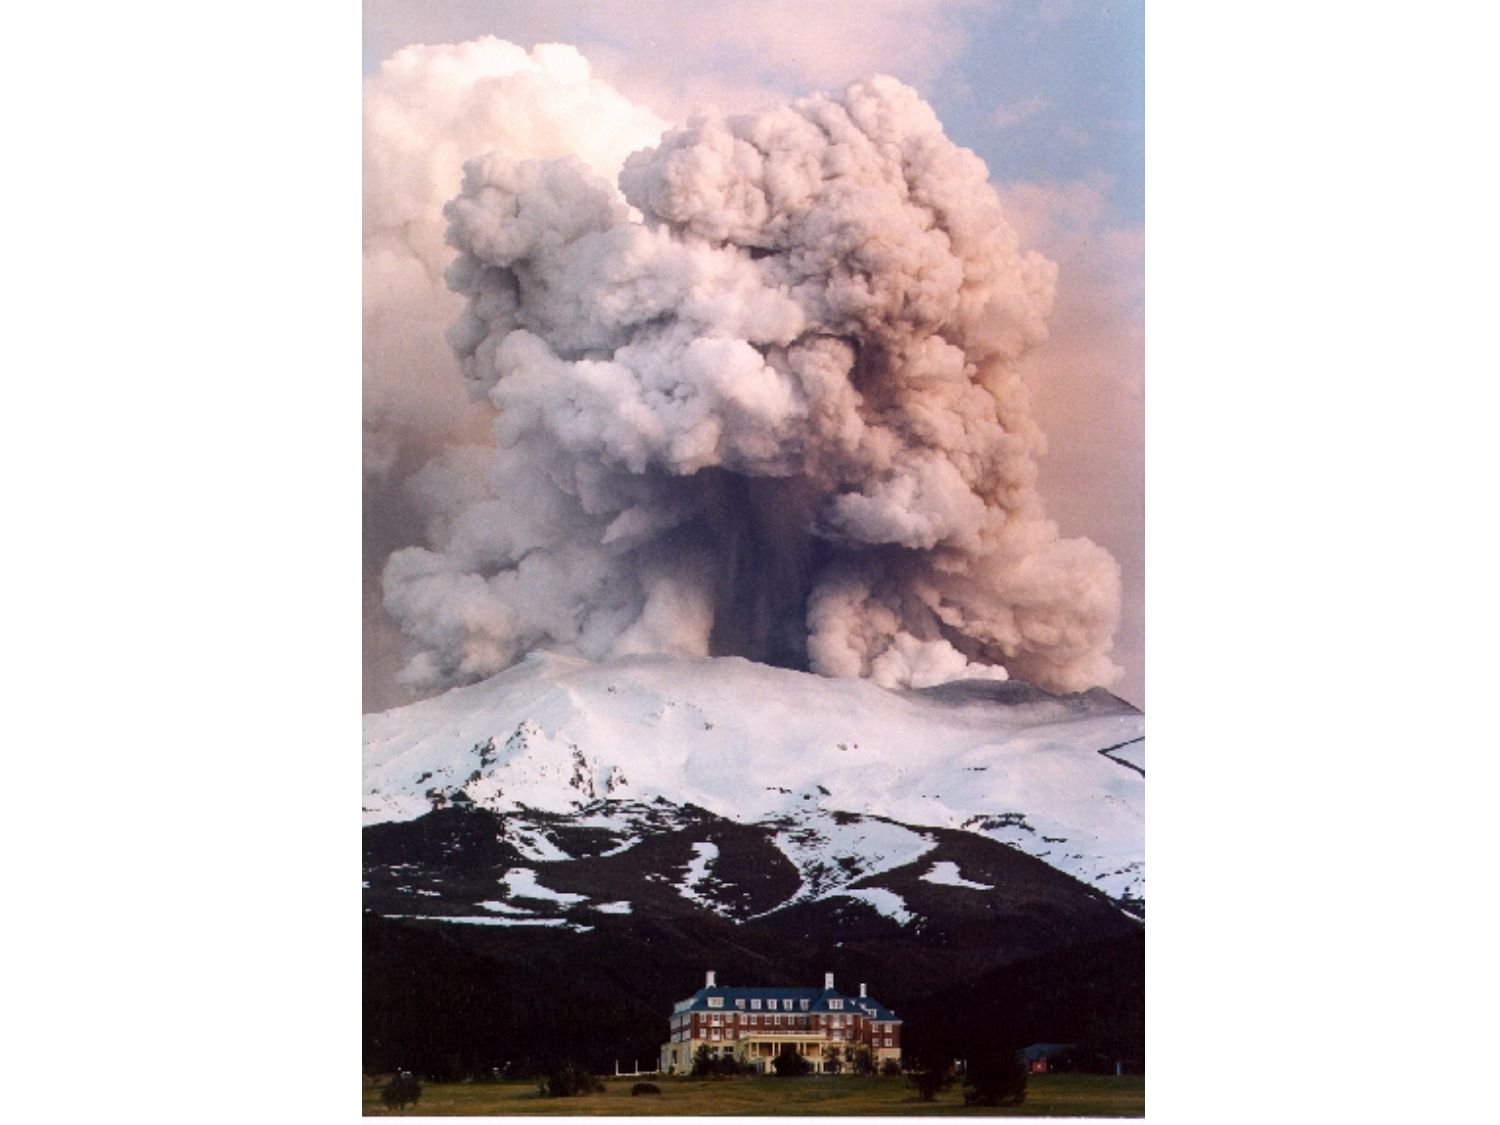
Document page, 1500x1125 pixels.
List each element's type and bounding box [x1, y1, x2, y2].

picture [362, 0, 1145, 1125]
